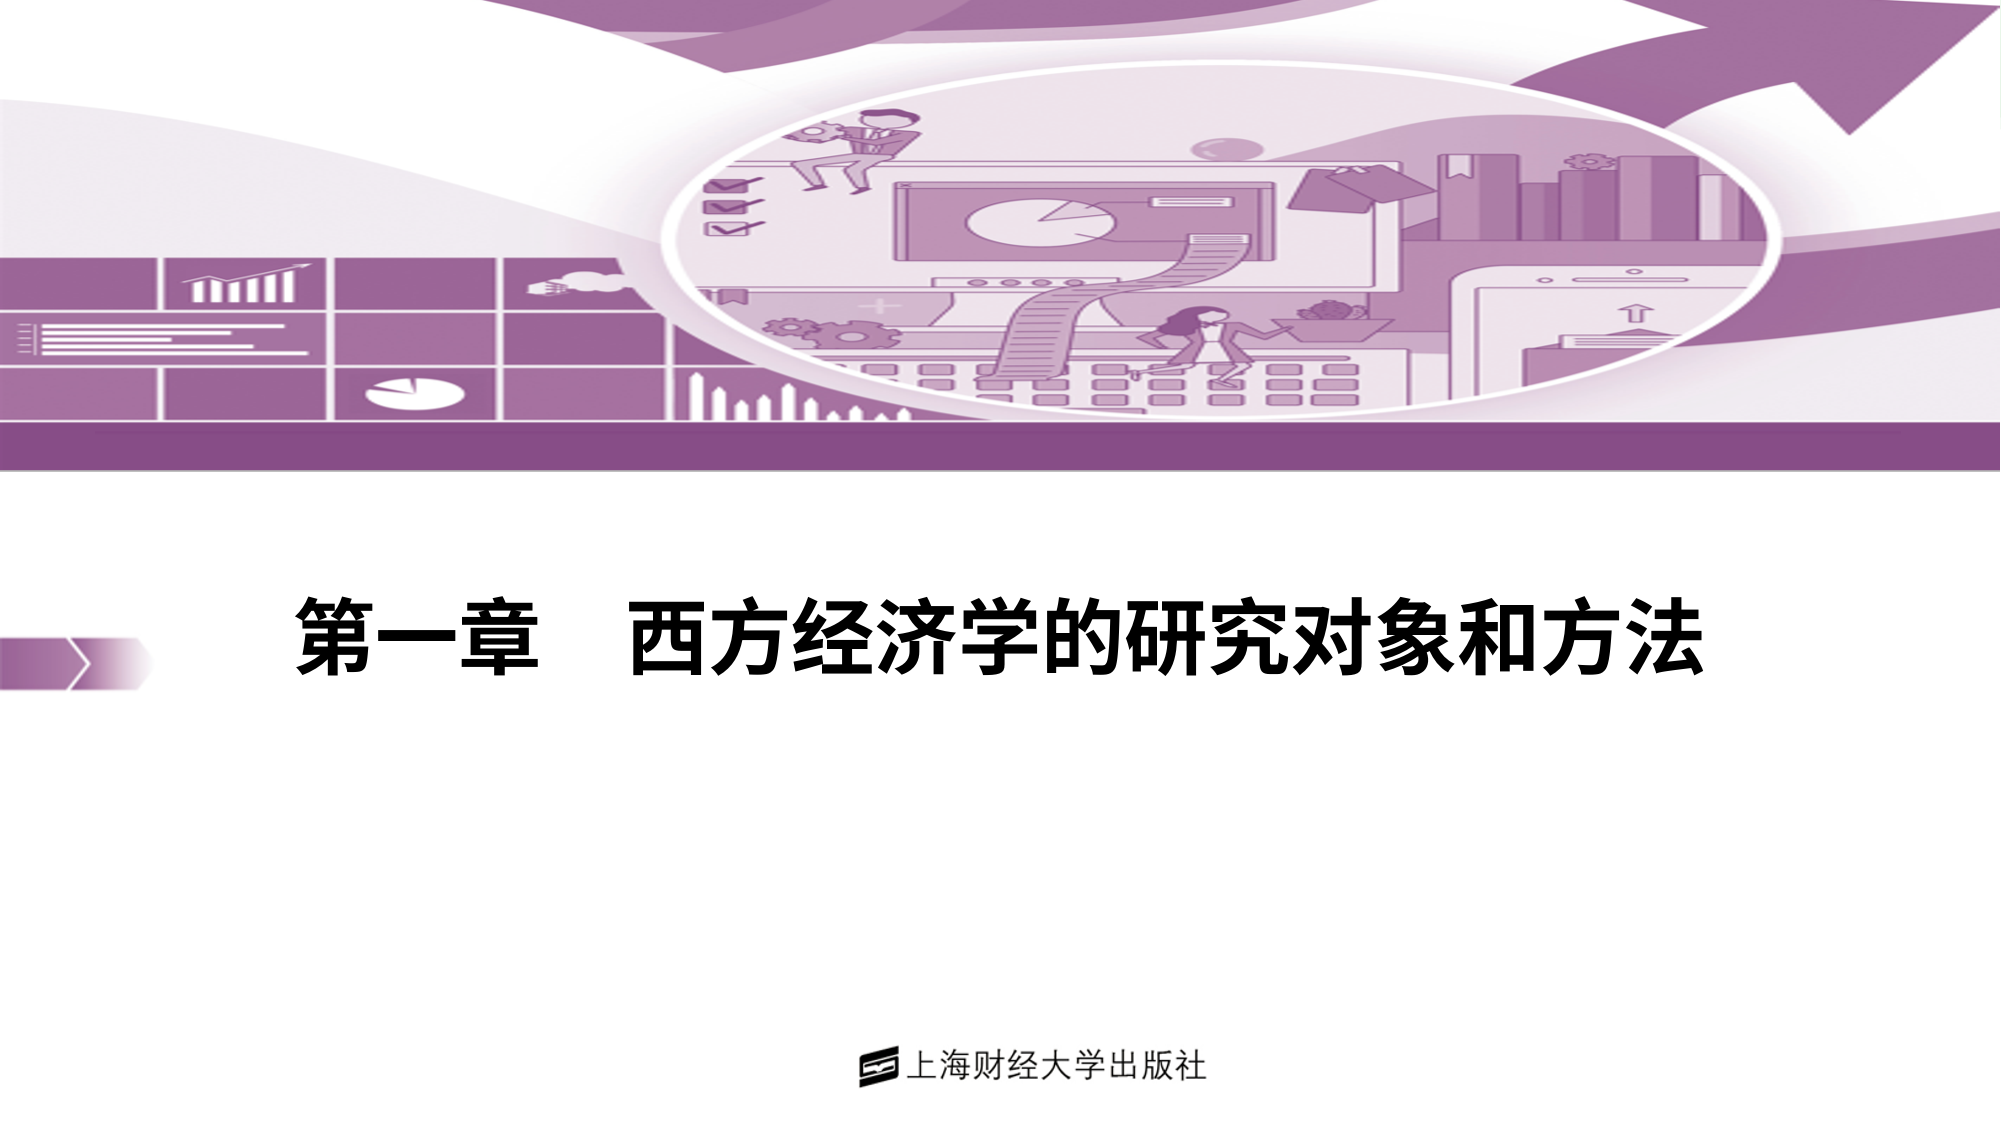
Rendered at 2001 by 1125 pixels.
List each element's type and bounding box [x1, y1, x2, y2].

list [0, 0, 2000, 1125]
